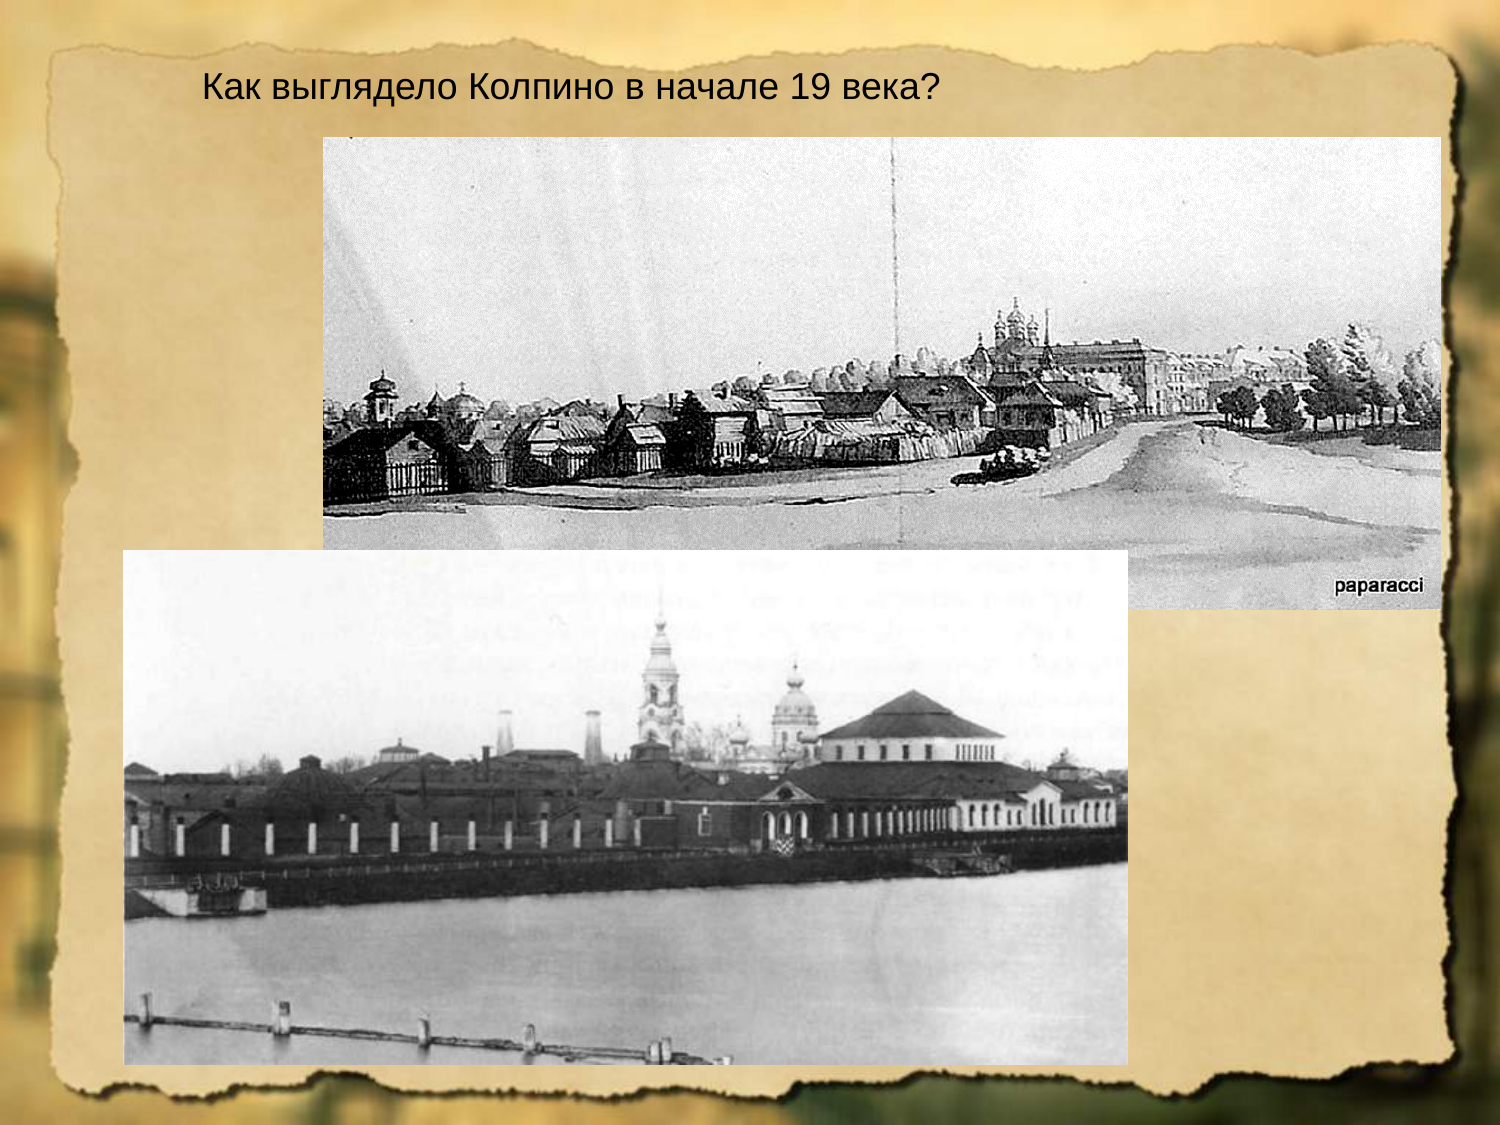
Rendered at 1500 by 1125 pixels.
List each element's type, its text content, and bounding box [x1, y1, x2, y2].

text_box Как выглядело Колпино в начале 19 века? [187, 54, 967, 115]
picture [0, 0, 1500, 1125]
